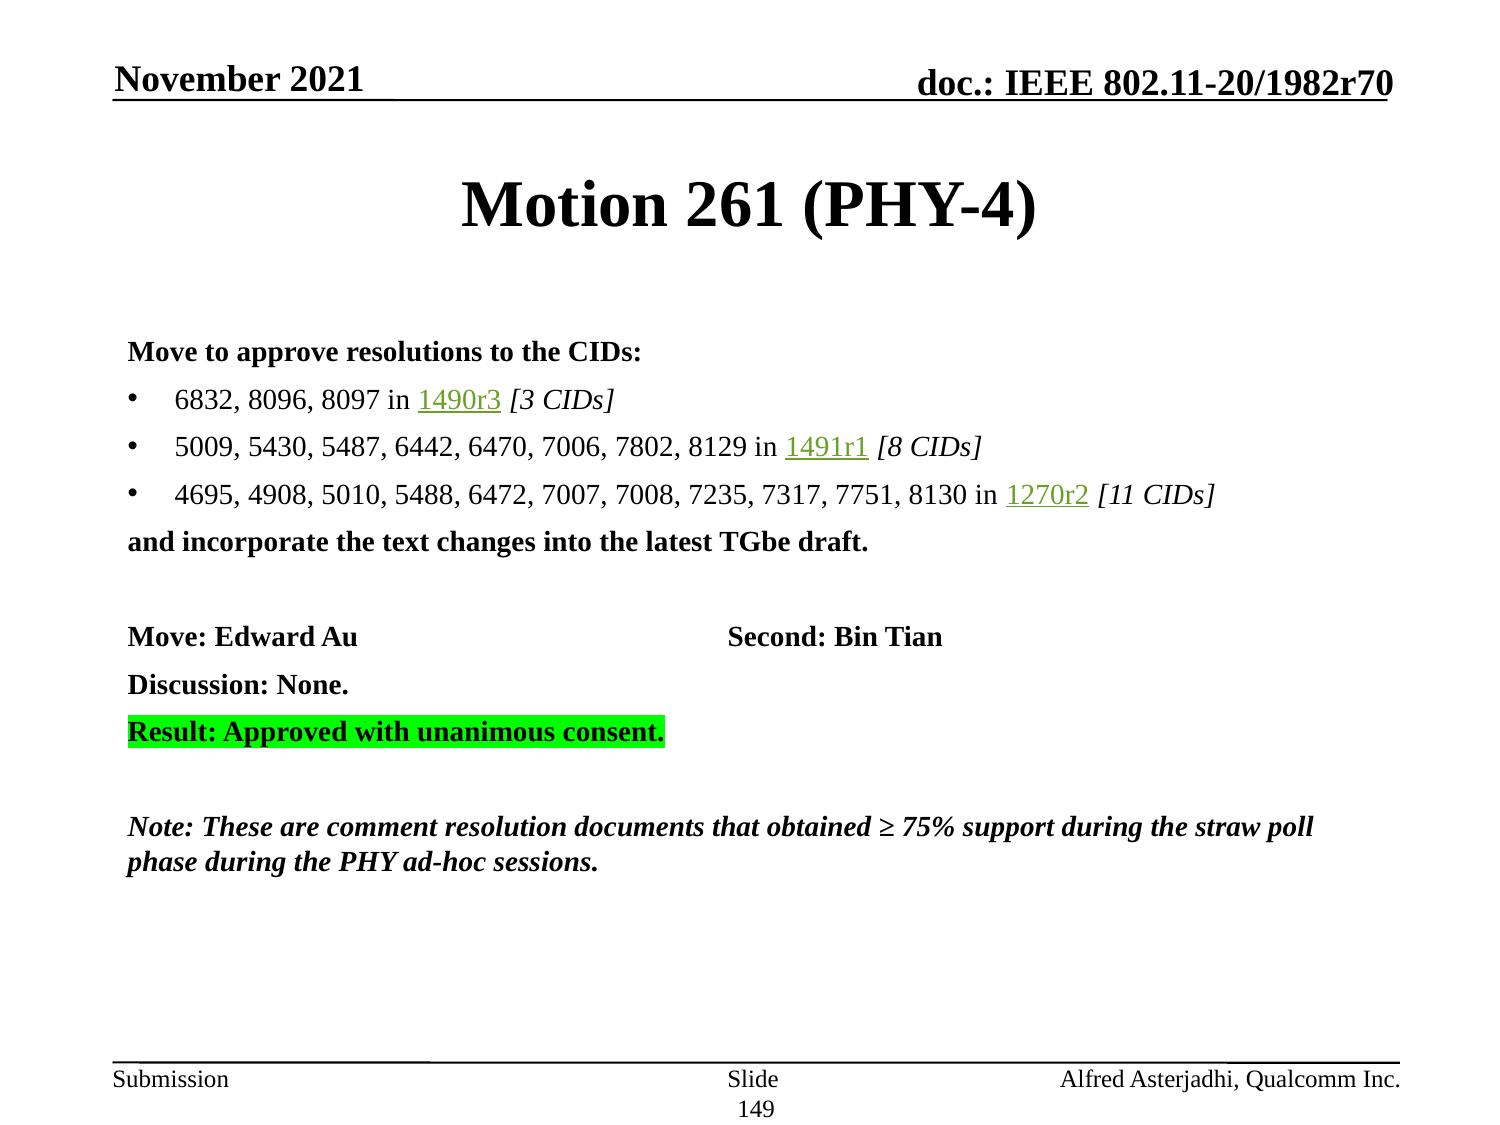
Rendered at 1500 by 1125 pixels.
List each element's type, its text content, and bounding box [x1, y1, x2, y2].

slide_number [114, 54, 423, 100]
title Motion 261 (PHY-4) [112, 112, 1388, 288]
slide_number Slide 149 [712, 1061, 800, 1123]
footer Alfred Asterjadhi, Qualcomm Inc. [878, 1061, 1402, 1093]
list Move to approve resolutions to the CIDs: 6832, 8096, 8097 in 1490r3 [3 CIDs] 5009, 5430, 5487, 6442, 6470, 7006, 7802, 8129 in 1491r1 [8 CIDs] 4695, 4908, 5010, 5488, 6472, 7007, 7008, 7235, 7317, 7751, 8130 in 1270r2 [11 CIDs] and incorporate the text changes into the latest TGbe draft. Move: Edward Au Second: Bin Tian Discussion: None. Result: Approved with unanimous consent. Note: These are comment resolution documents that obtained ≥ 75% support during the straw poll phase during the PHY ad-hoc sessions. [112, 324, 1388, 1063]
